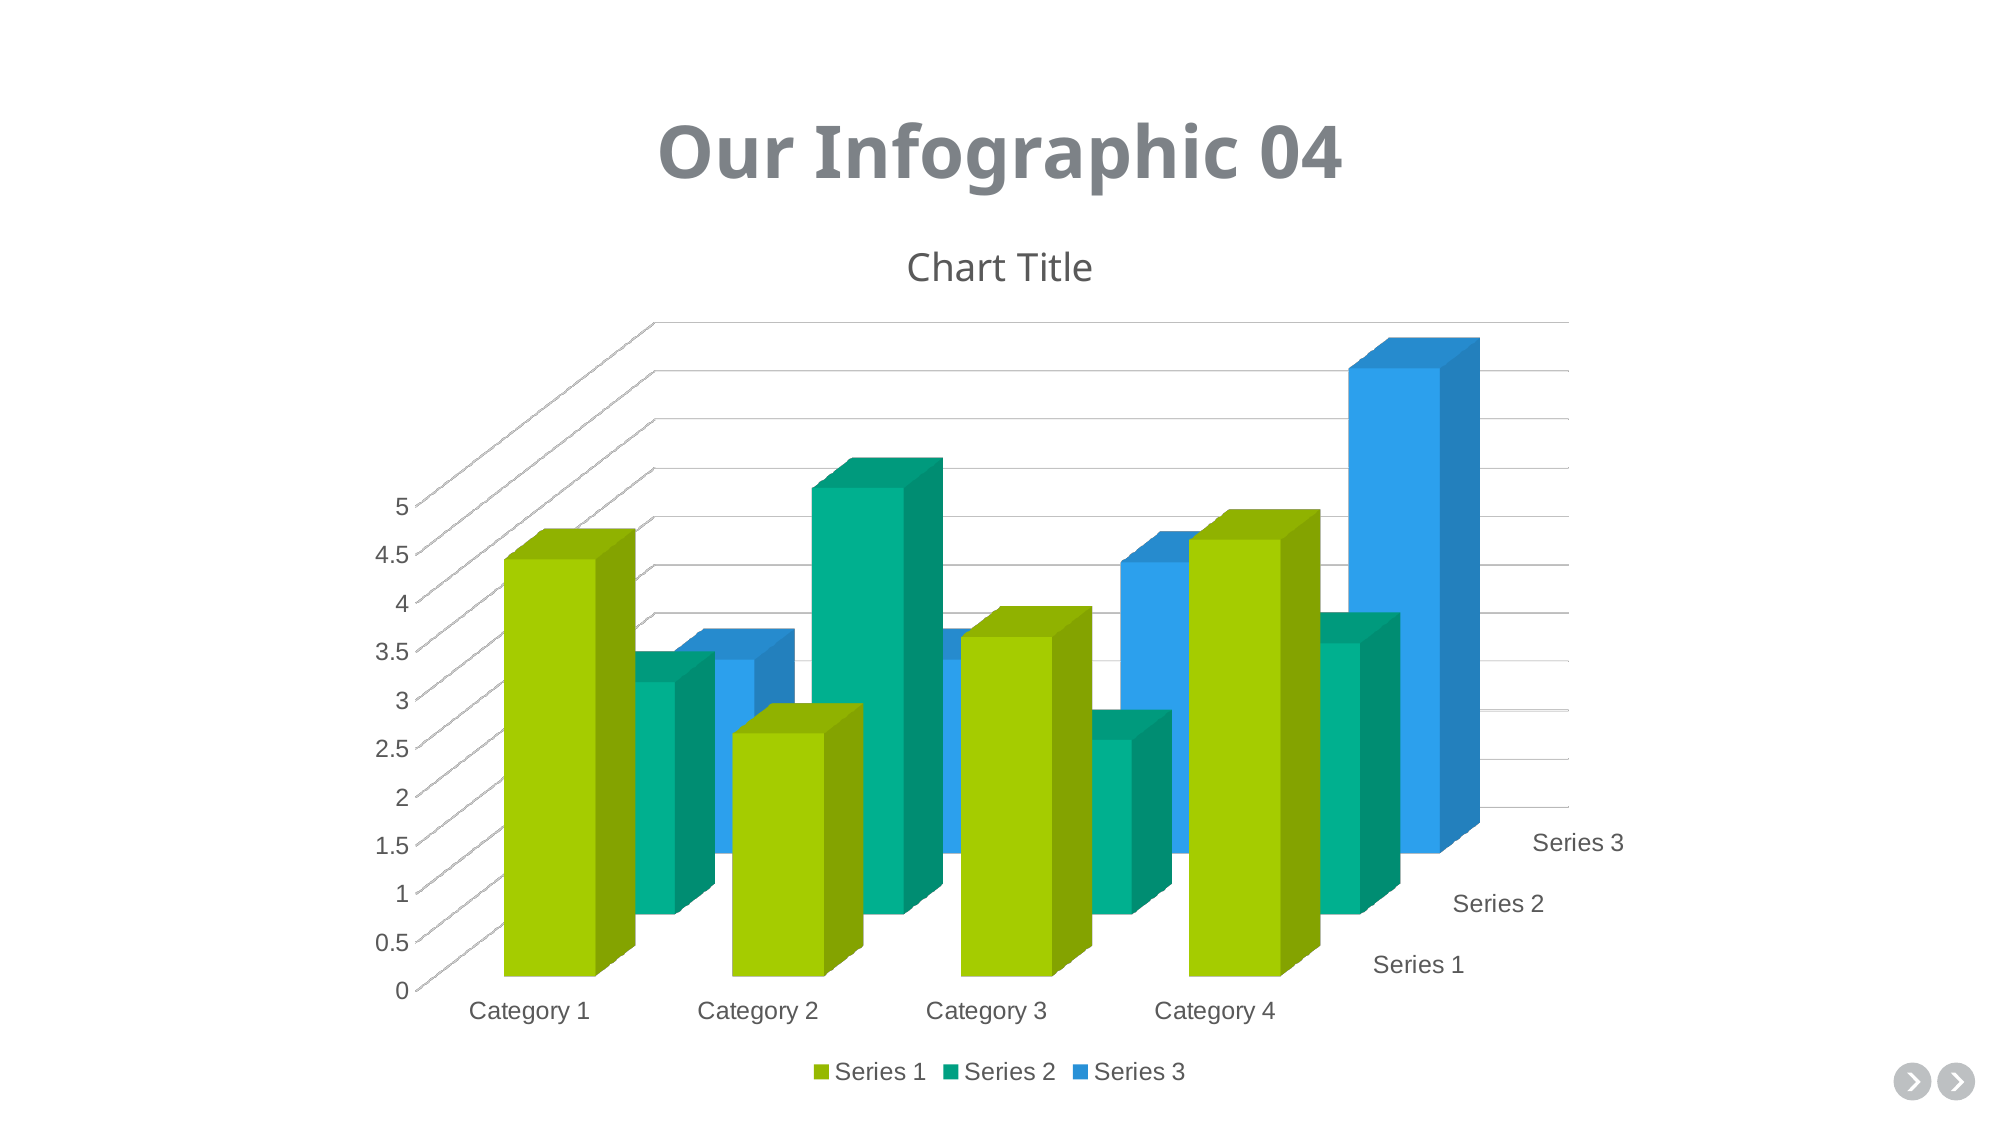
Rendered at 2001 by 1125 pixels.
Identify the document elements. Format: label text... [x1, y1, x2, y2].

chart [333, 202, 1667, 1092]
text_box Our Infographic 04 [641, 98, 1359, 201]
